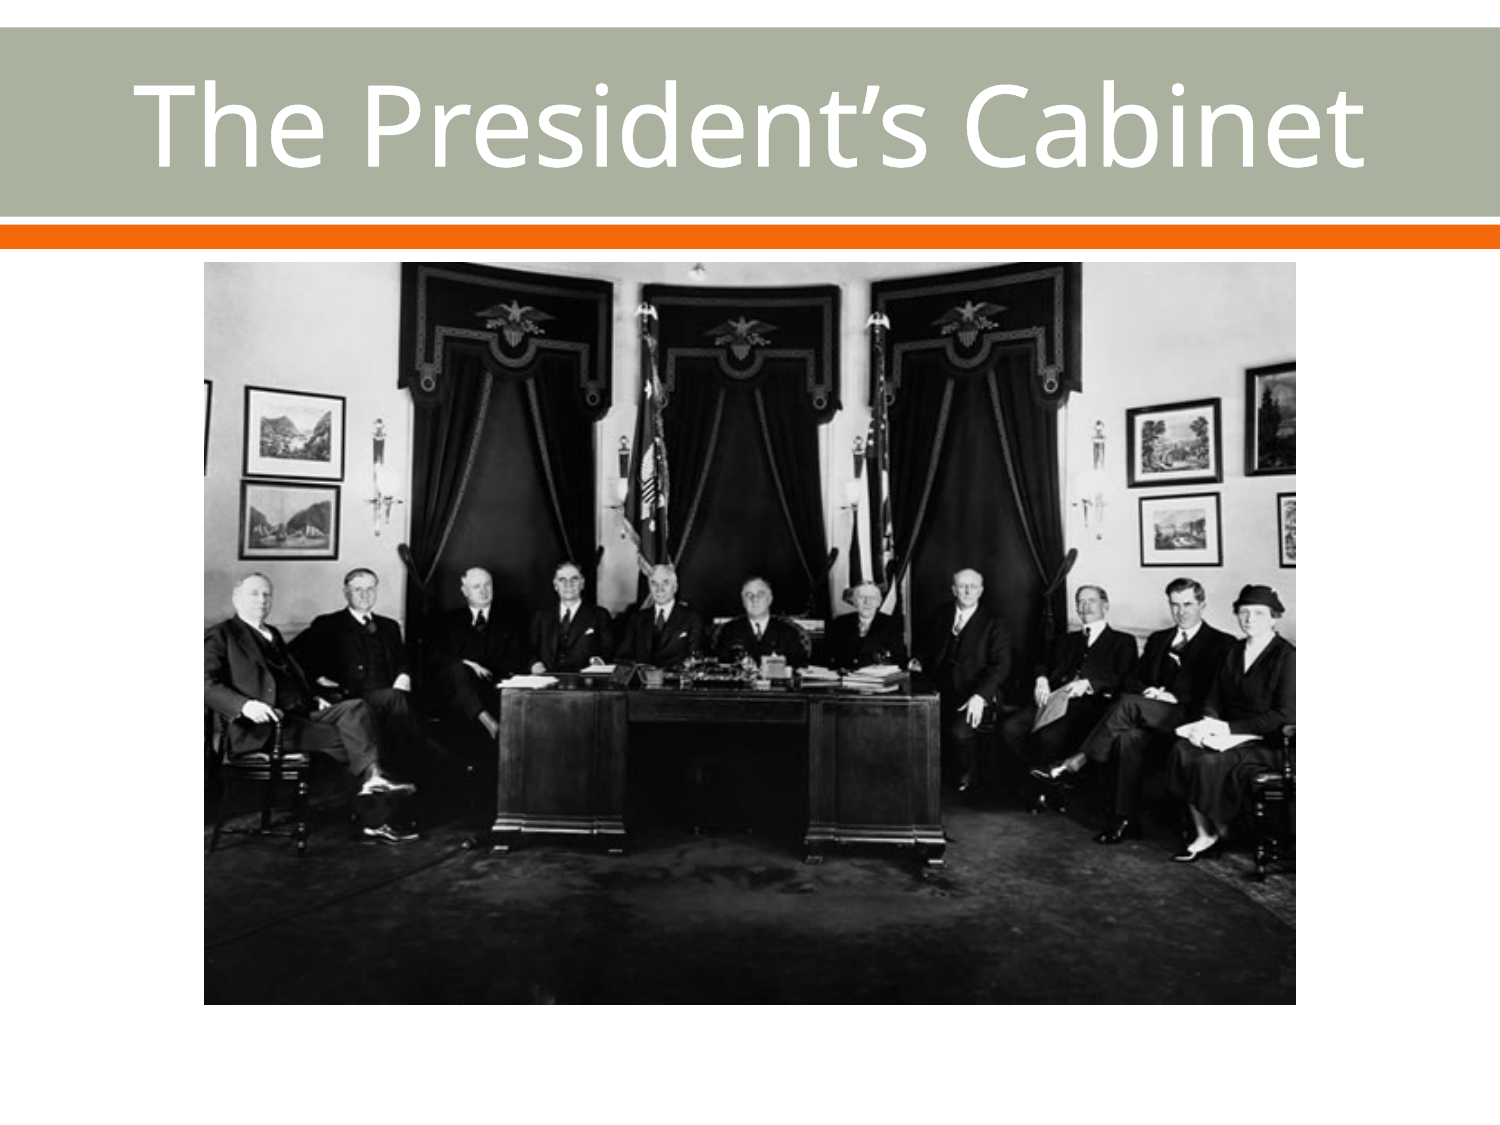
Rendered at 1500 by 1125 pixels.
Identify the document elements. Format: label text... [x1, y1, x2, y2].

title The President’s Cabinet [75, 29, 1425, 213]
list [204, 262, 1296, 1006]
